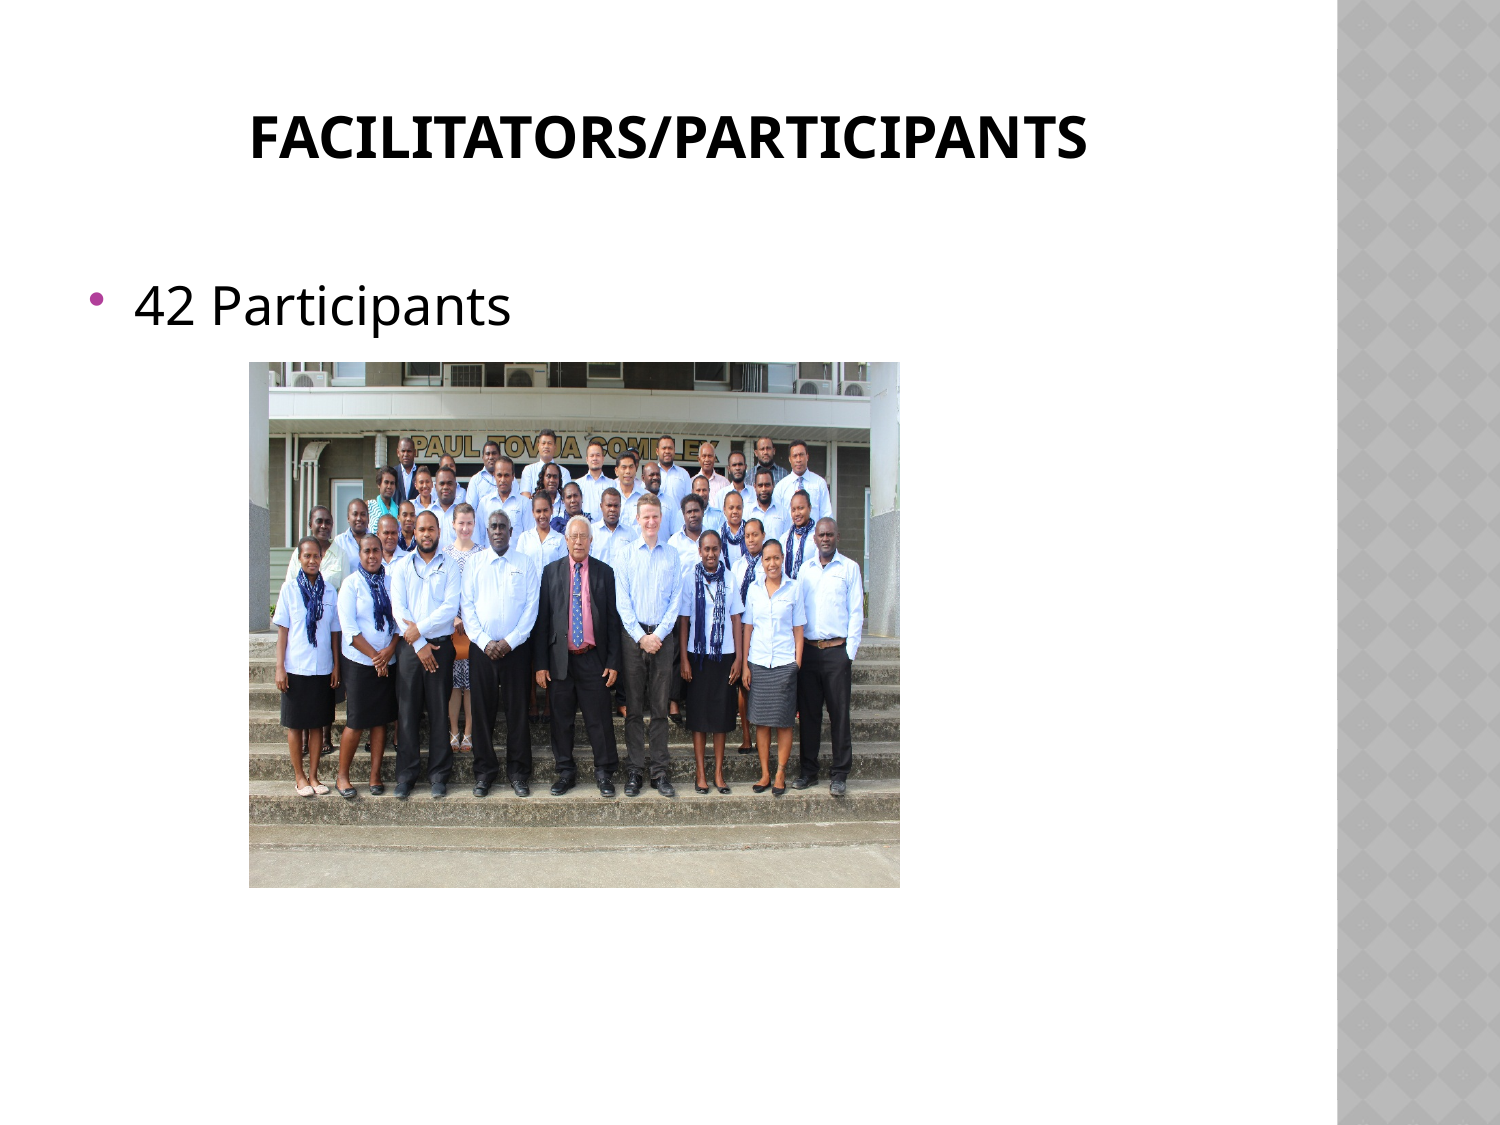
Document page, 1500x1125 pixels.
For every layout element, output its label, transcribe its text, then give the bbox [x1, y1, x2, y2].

title Facilitators/participants [75, 52, 1263, 241]
list 42 Participants [74, 263, 1263, 1060]
picture [249, 361, 901, 888]
